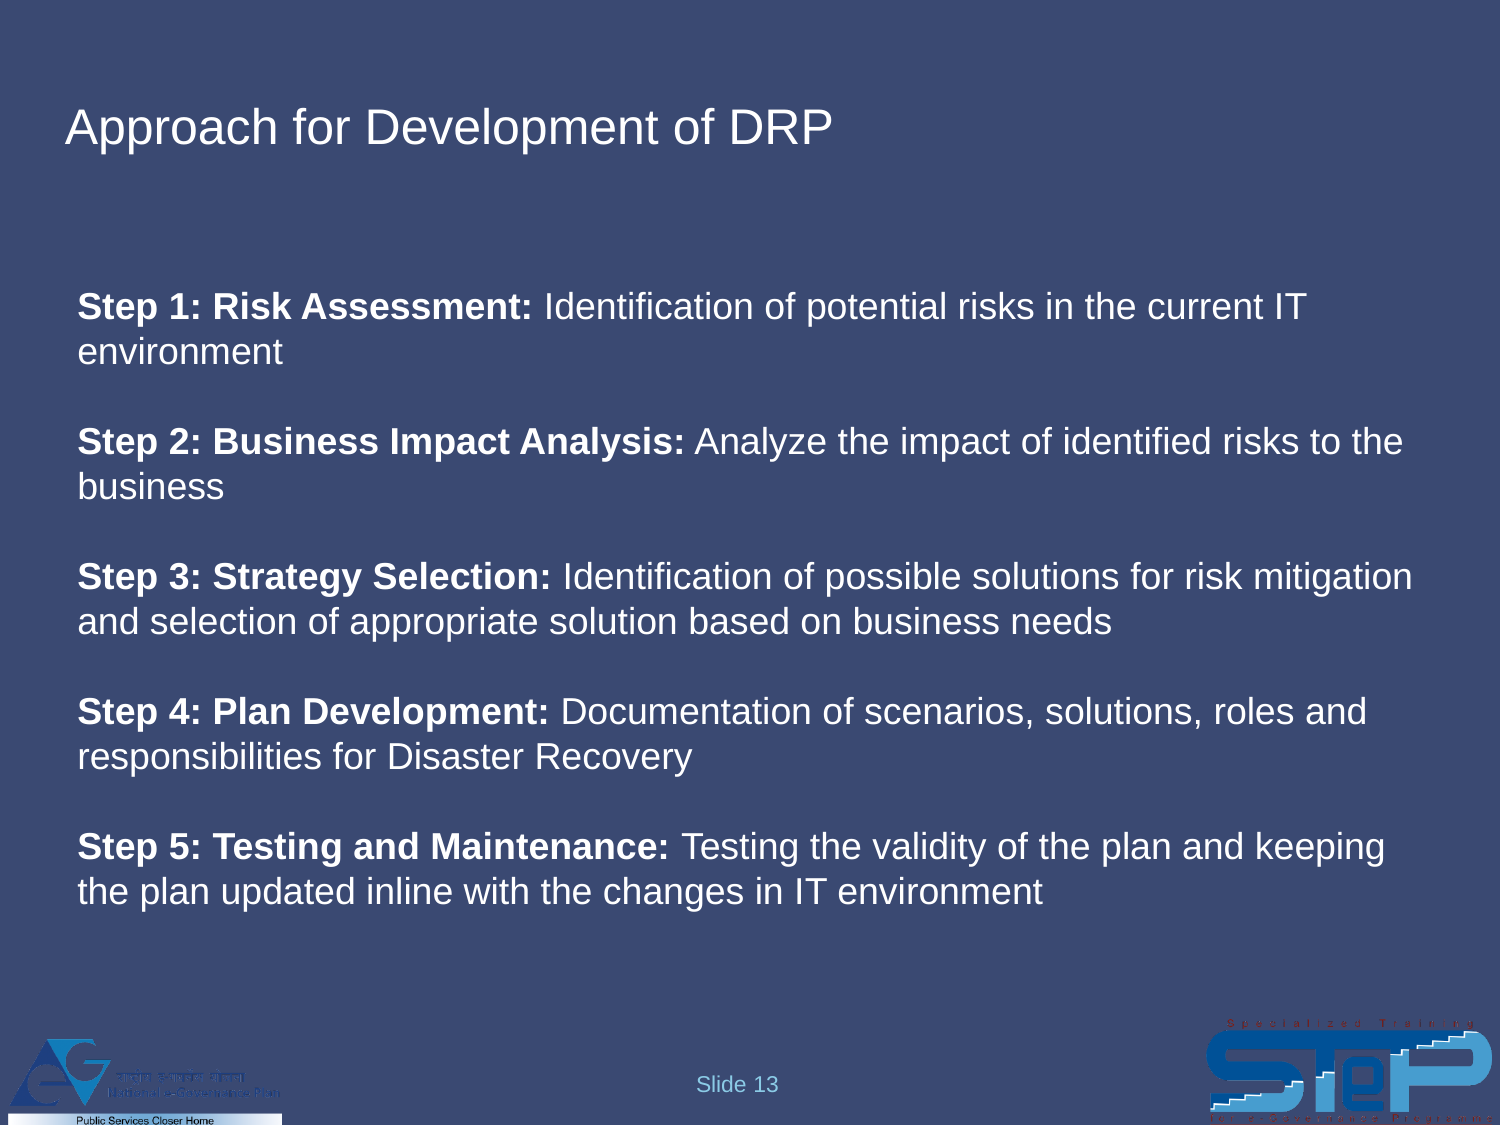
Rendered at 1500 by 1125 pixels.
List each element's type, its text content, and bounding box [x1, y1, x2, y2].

text_box Slide 13 [562, 1070, 913, 1096]
text_box Step 1: Risk Assessment: Identification of potential risks in the current IT environment Step 2: Business Impact Analysis: Analyze the impact of identified risks to the business Step 3: Strategy Selection: Identification of possible solutions for risk mitigation and selection of appropriate solution based on business needs Step 4: Plan Development: Documentation of scenarios, solutions, roles and responsibilities for Disaster Recovery Step 5: Testing and Maintenance: Testing the validity of the plan and keeping the plan updated inline with the changes in IT environment [62, 274, 1450, 920]
picture [8, 1039, 282, 1125]
text_box Approach for Development of DRP [49, 87, 1304, 162]
picture [1205, 1019, 1492, 1125]
